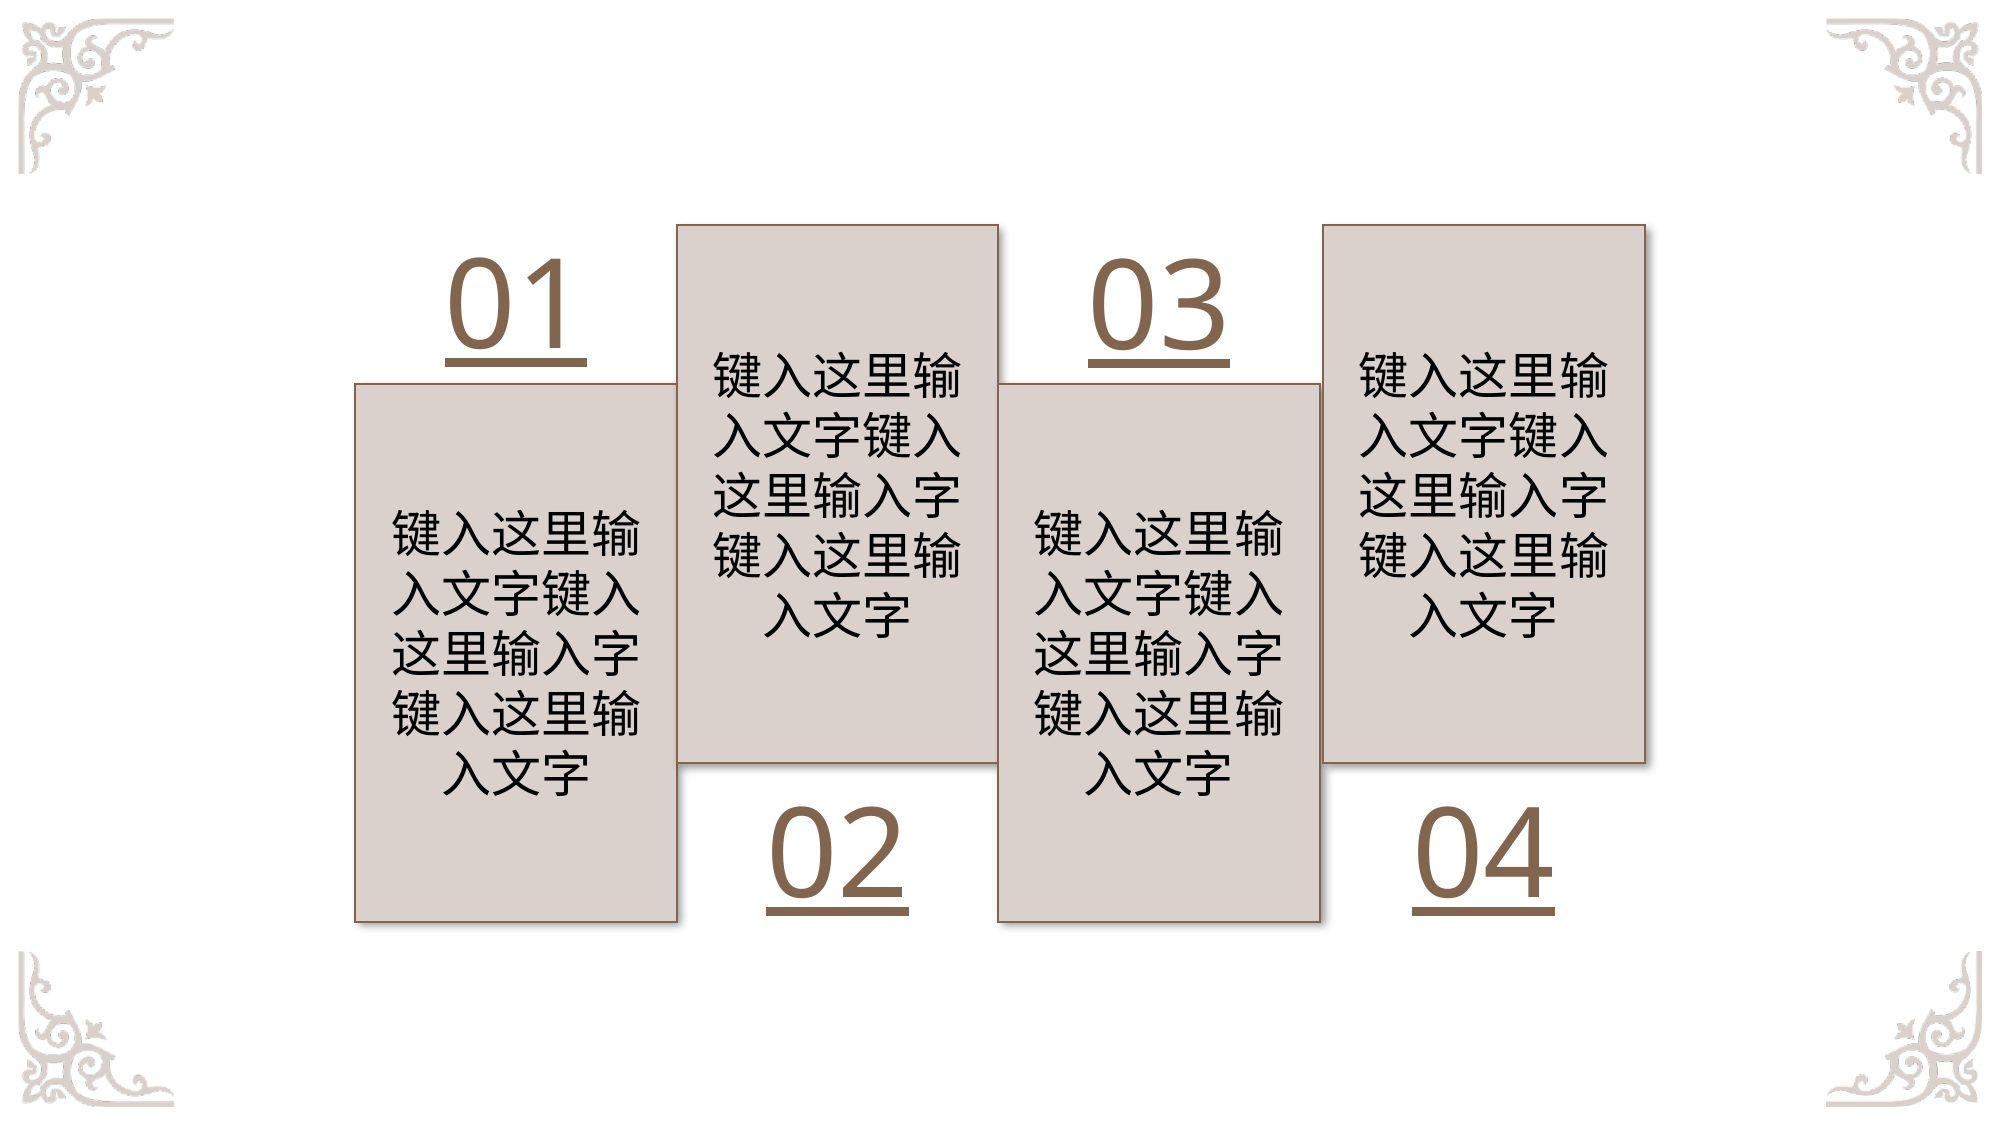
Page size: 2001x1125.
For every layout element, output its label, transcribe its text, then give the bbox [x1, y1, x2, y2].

text_box 01 [406, 216, 626, 381]
text_box 键入这里输入文字键入这里输入字 键入这里输入文字 [676, 224, 999, 764]
text_box 02 [727, 765, 947, 930]
picture [19, 19, 173, 173]
text_box 03 [1049, 217, 1269, 382]
picture [1827, 19, 1981, 173]
text_box 键入这里输入文字键入这里输入字 键入这里输入文字 [1322, 224, 1646, 764]
picture [1826, 951, 1982, 1107]
picture [19, 952, 173, 1106]
text_box 04 [1374, 765, 1594, 930]
text_box 键入这里输入文字键入这里输入字 键入这里输入文字 [354, 383, 678, 923]
text_box 键入这里输入文字键入这里输入字 键入这里输入文字 [997, 383, 1321, 923]
